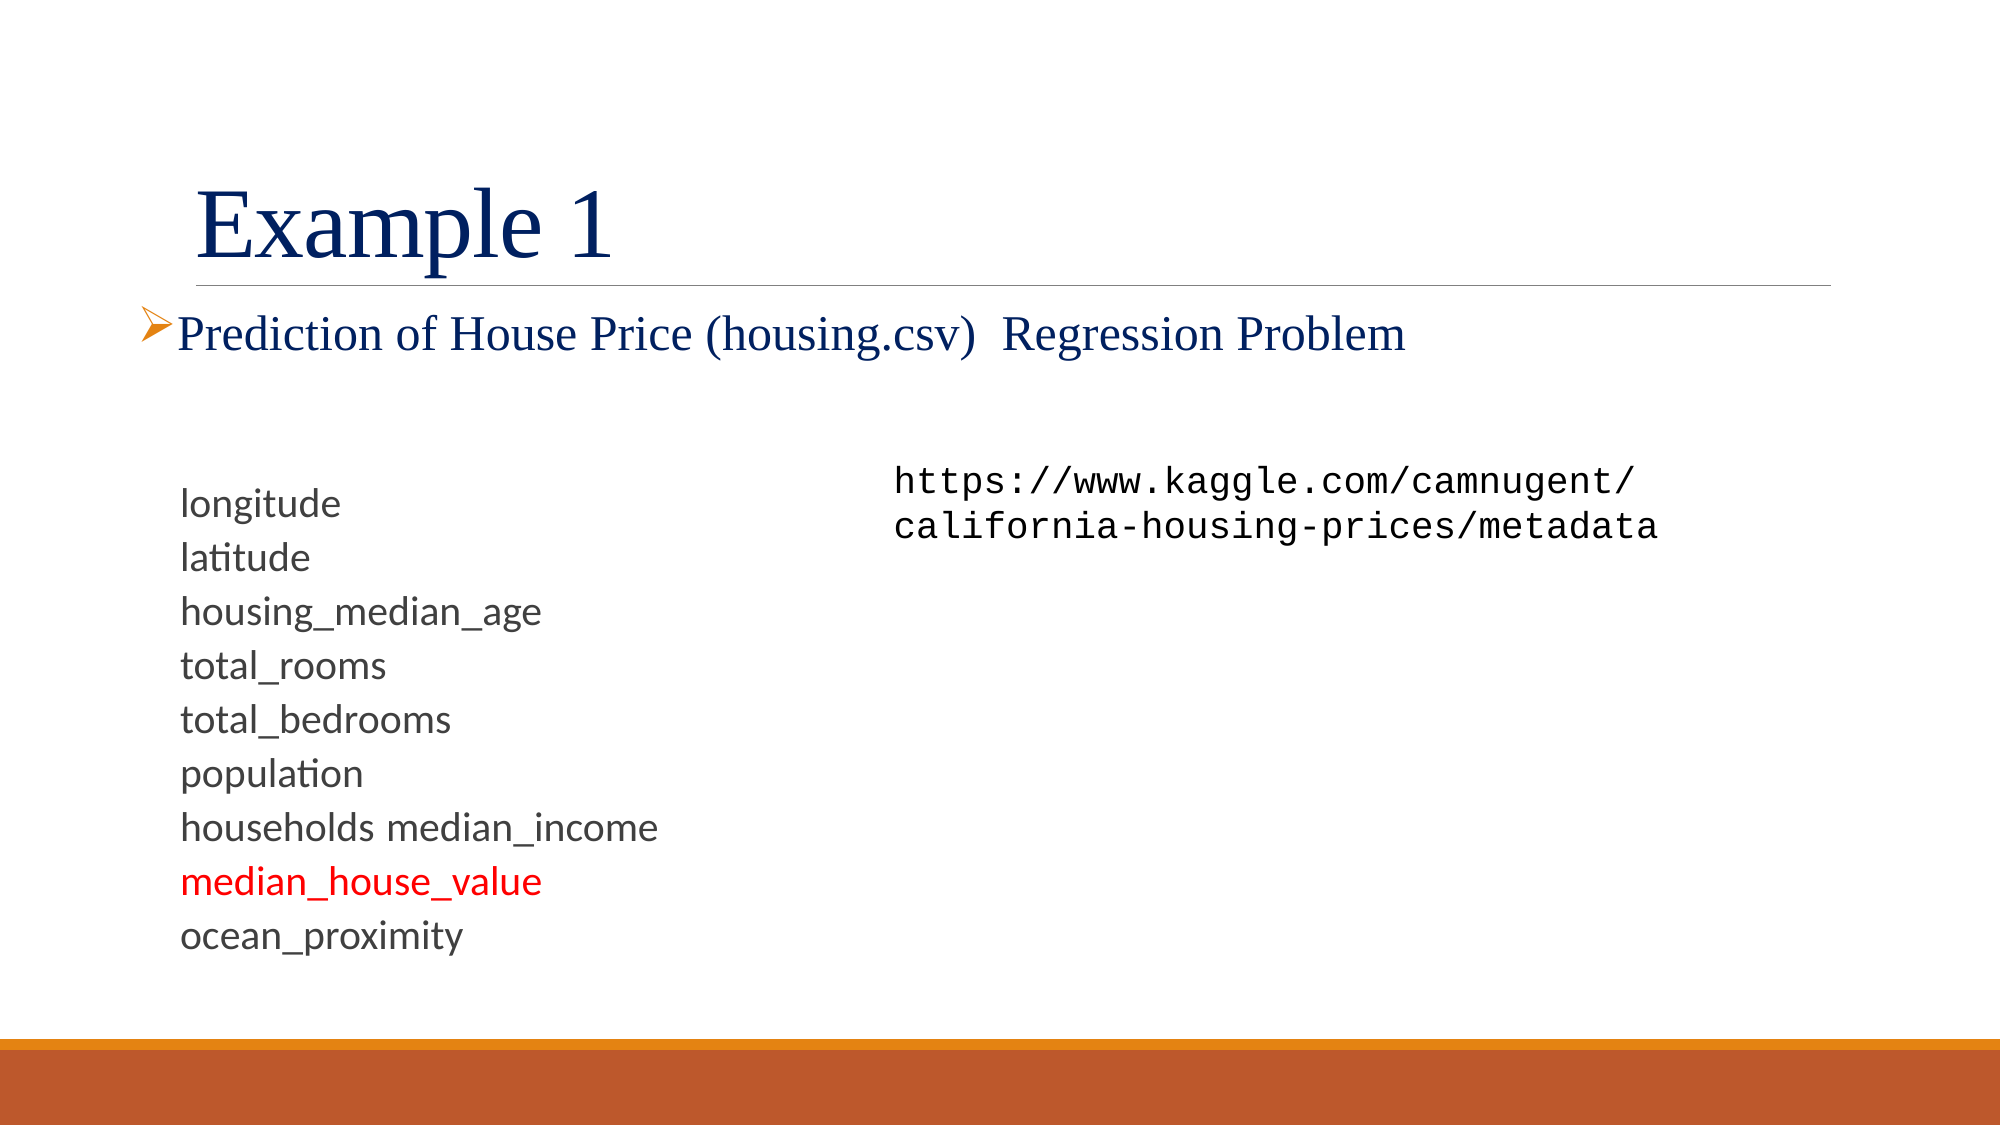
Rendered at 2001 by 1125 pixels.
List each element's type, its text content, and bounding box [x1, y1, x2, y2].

title Example 1 [180, 47, 1830, 285]
text_box https://www.kaggle.com/camnugent/california-housing-prices/metadata [878, 448, 1879, 554]
text_box Prediction of House Price (housing.csv) Regression Problem [137, 299, 1863, 1046]
